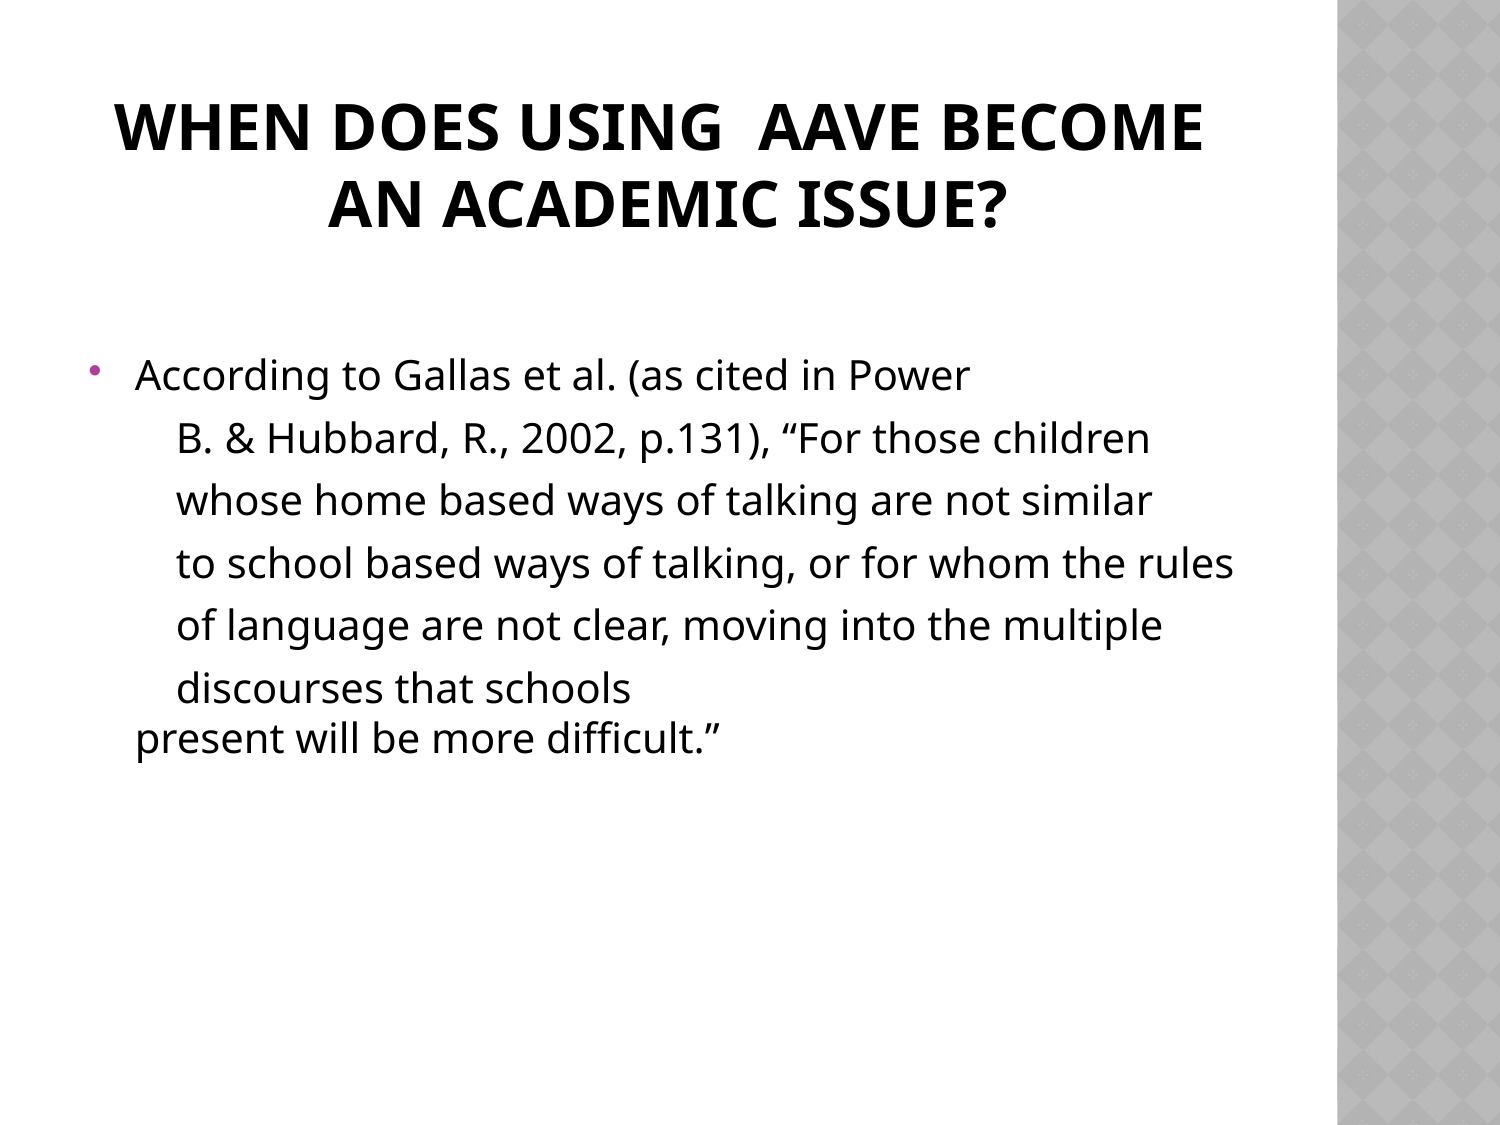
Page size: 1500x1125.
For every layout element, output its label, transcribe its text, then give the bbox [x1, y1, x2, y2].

list According to Gallas et al. (as cited in Power B. & Hubbard, R., 2002, p.131), “For those children whose home based ways of talking are not similar to school based ways of talking, or for whom the rules of language are not clear, moving into the multiple discourses that schools present will be more difficult.” [75, 264, 1263, 1059]
title When does using AAVE become an academic issue? [75, 52, 1263, 240]
